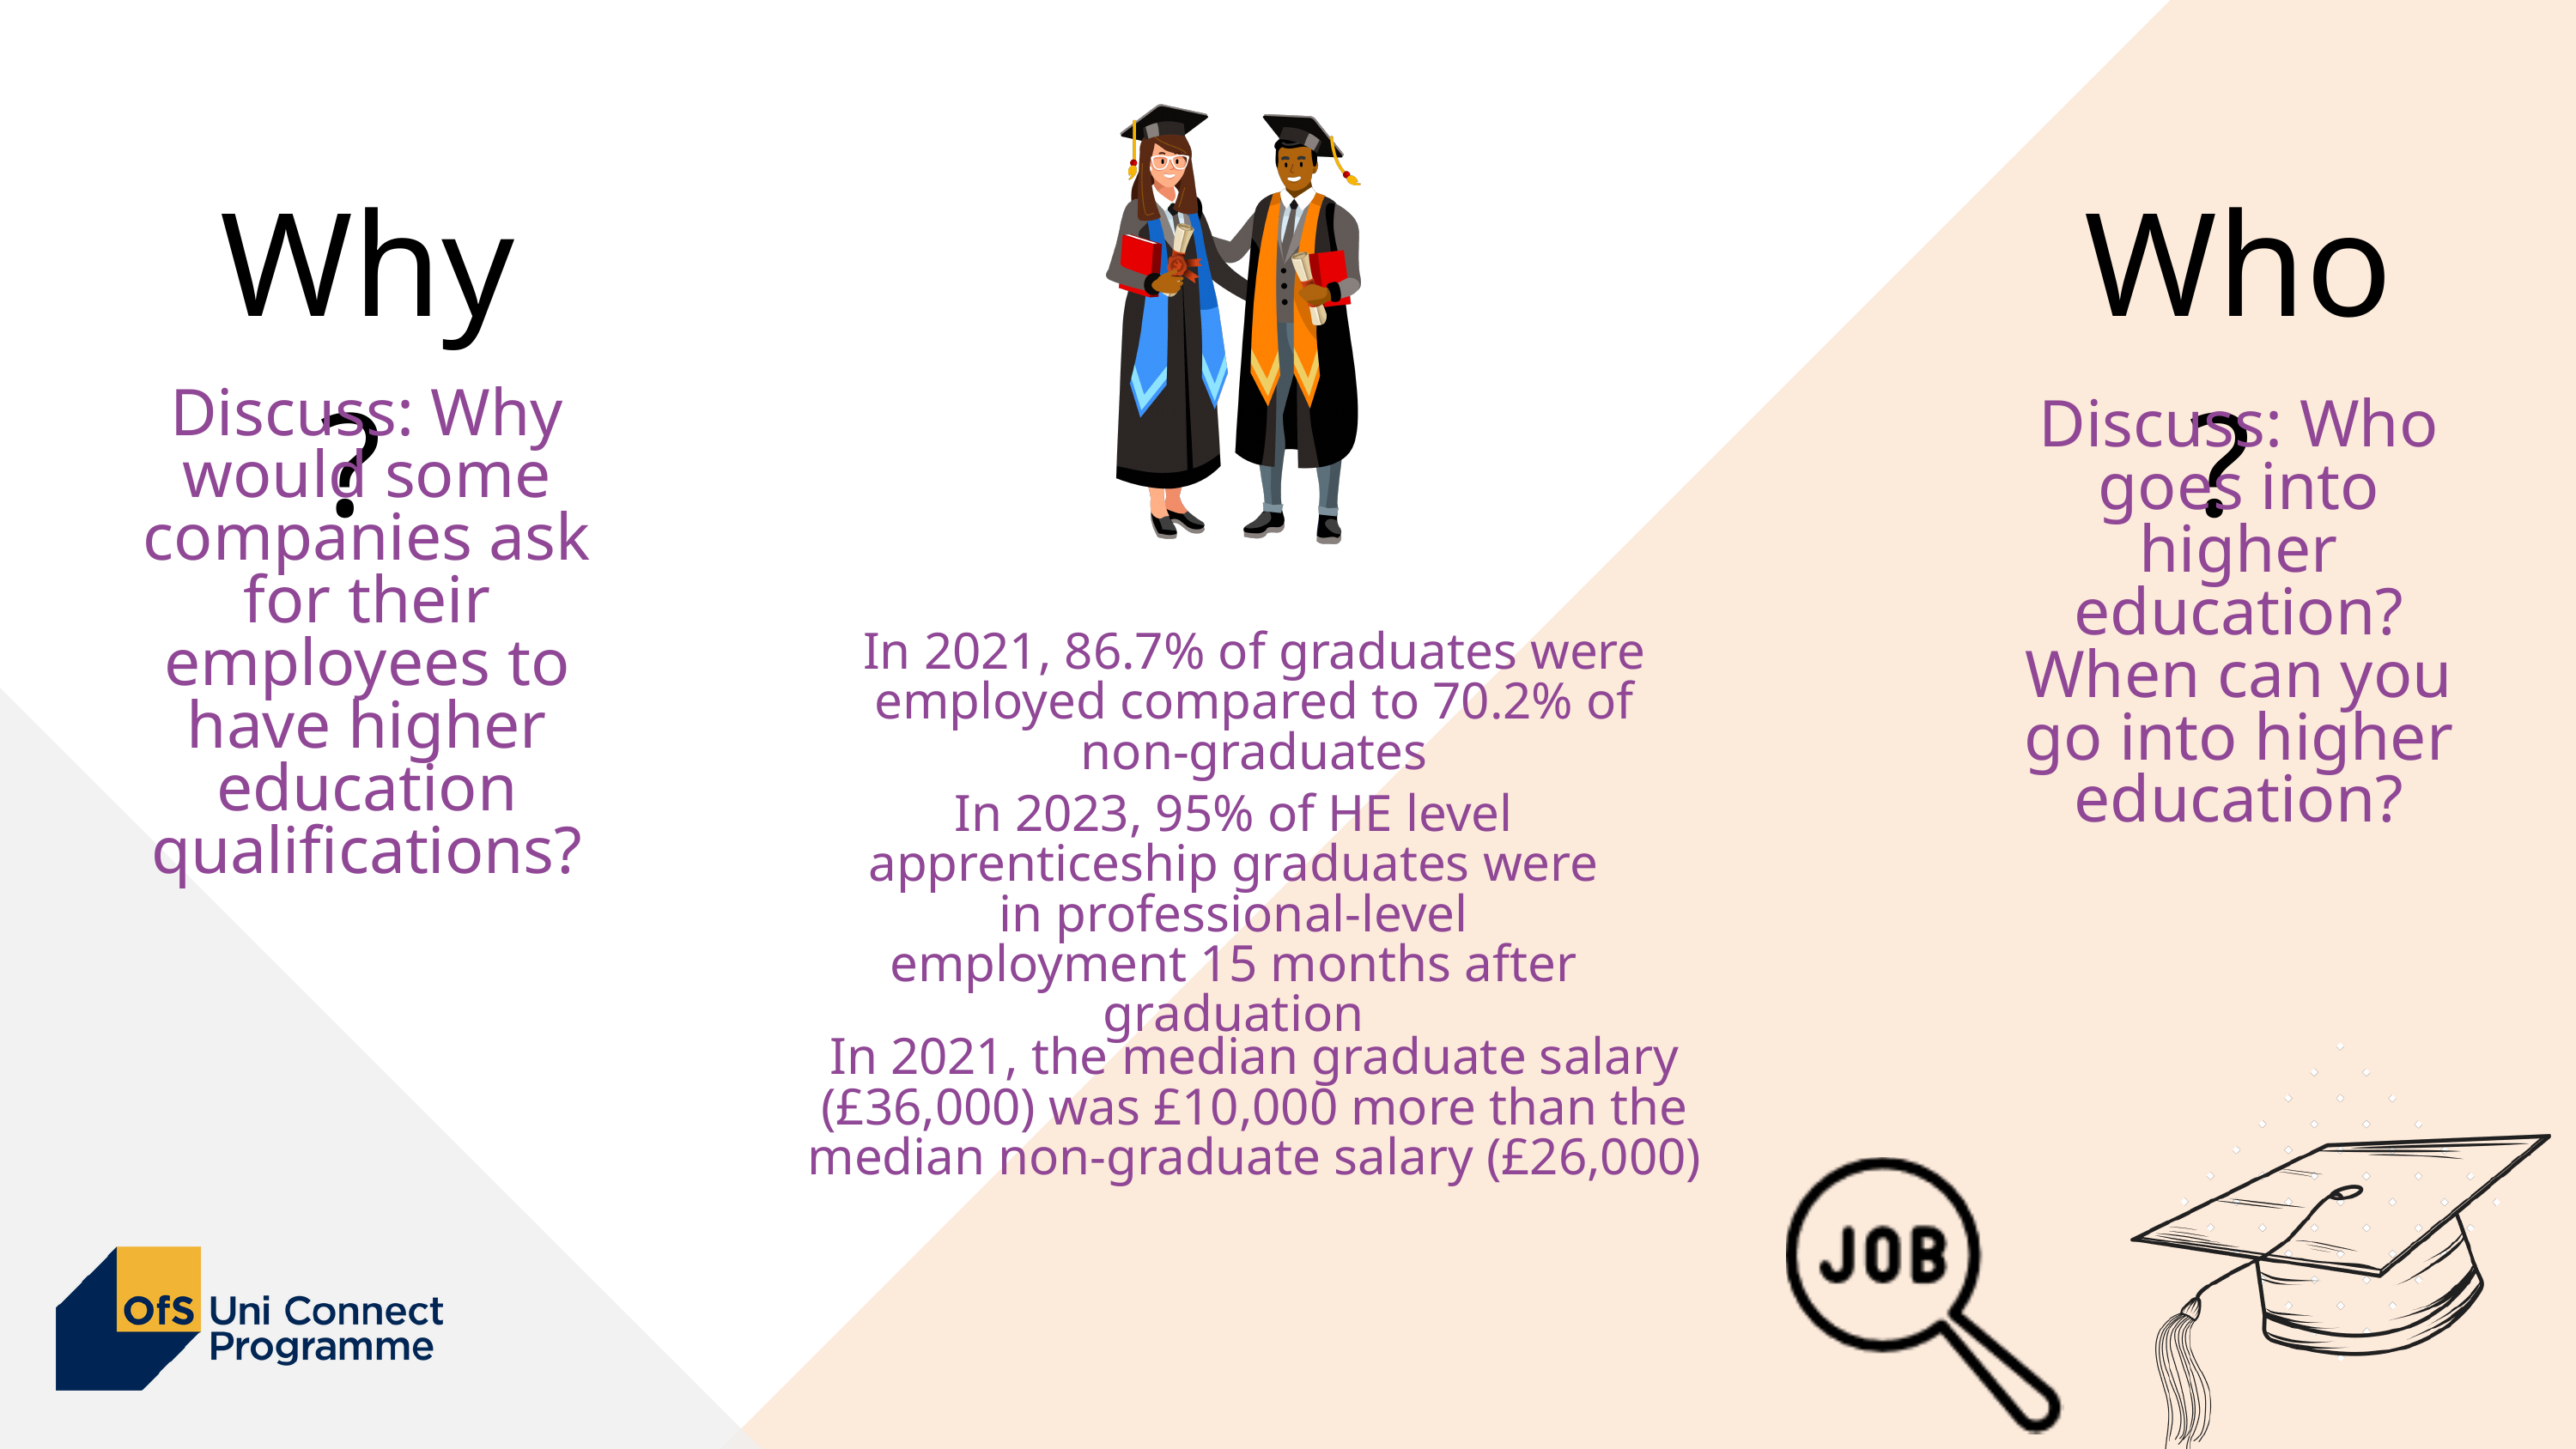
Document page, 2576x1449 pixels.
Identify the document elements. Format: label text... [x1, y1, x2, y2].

picture [1786, 1157, 2064, 1435]
picture [56, 1246, 443, 1391]
text_box In 2023, 95% of HE level apprenticeship graduates were in professional-level employment 15 months after graduation [861, 791, 1250, 1034]
text_box In 2021, 86.7% of graduates were employed compared to 70.2% of non-graduates [822, 628, 1250, 780]
text_box Discuss: Why would some companies ask for their employees to have higher education qualifications? [118, 385, 617, 887]
text_box In 2021, the median graduate salary (£36,000) was £10,000 more than the median non-graduate salary (£26,000) [1024, 1034, 1250, 1185]
picture [2129, 1088, 2551, 1449]
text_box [0, 1027, 1018, 1449]
text_box Why? [195, 144, 544, 385]
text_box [1257, 0, 2576, 1449]
picture [1106, 104, 1361, 544]
